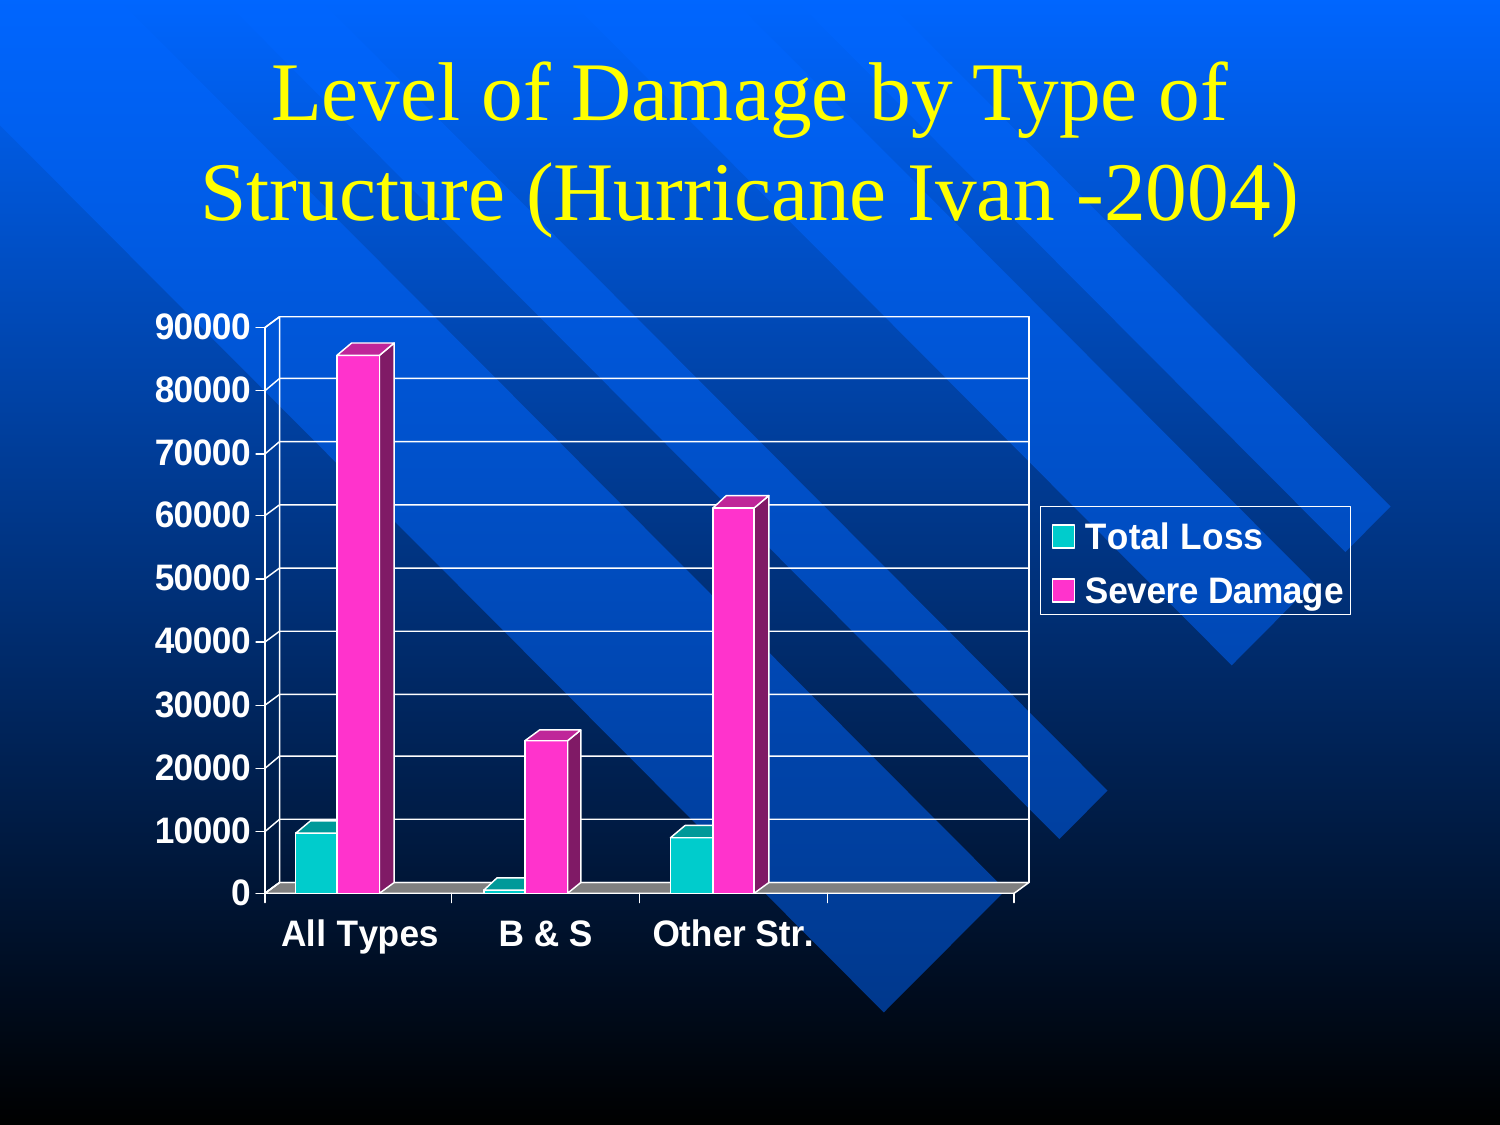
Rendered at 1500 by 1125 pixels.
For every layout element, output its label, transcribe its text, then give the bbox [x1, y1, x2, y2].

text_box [113, 268, 1384, 997]
title Level of Damage by Type of Structure (Hurricane Ivan -2004) [112, 37, 1388, 238]
